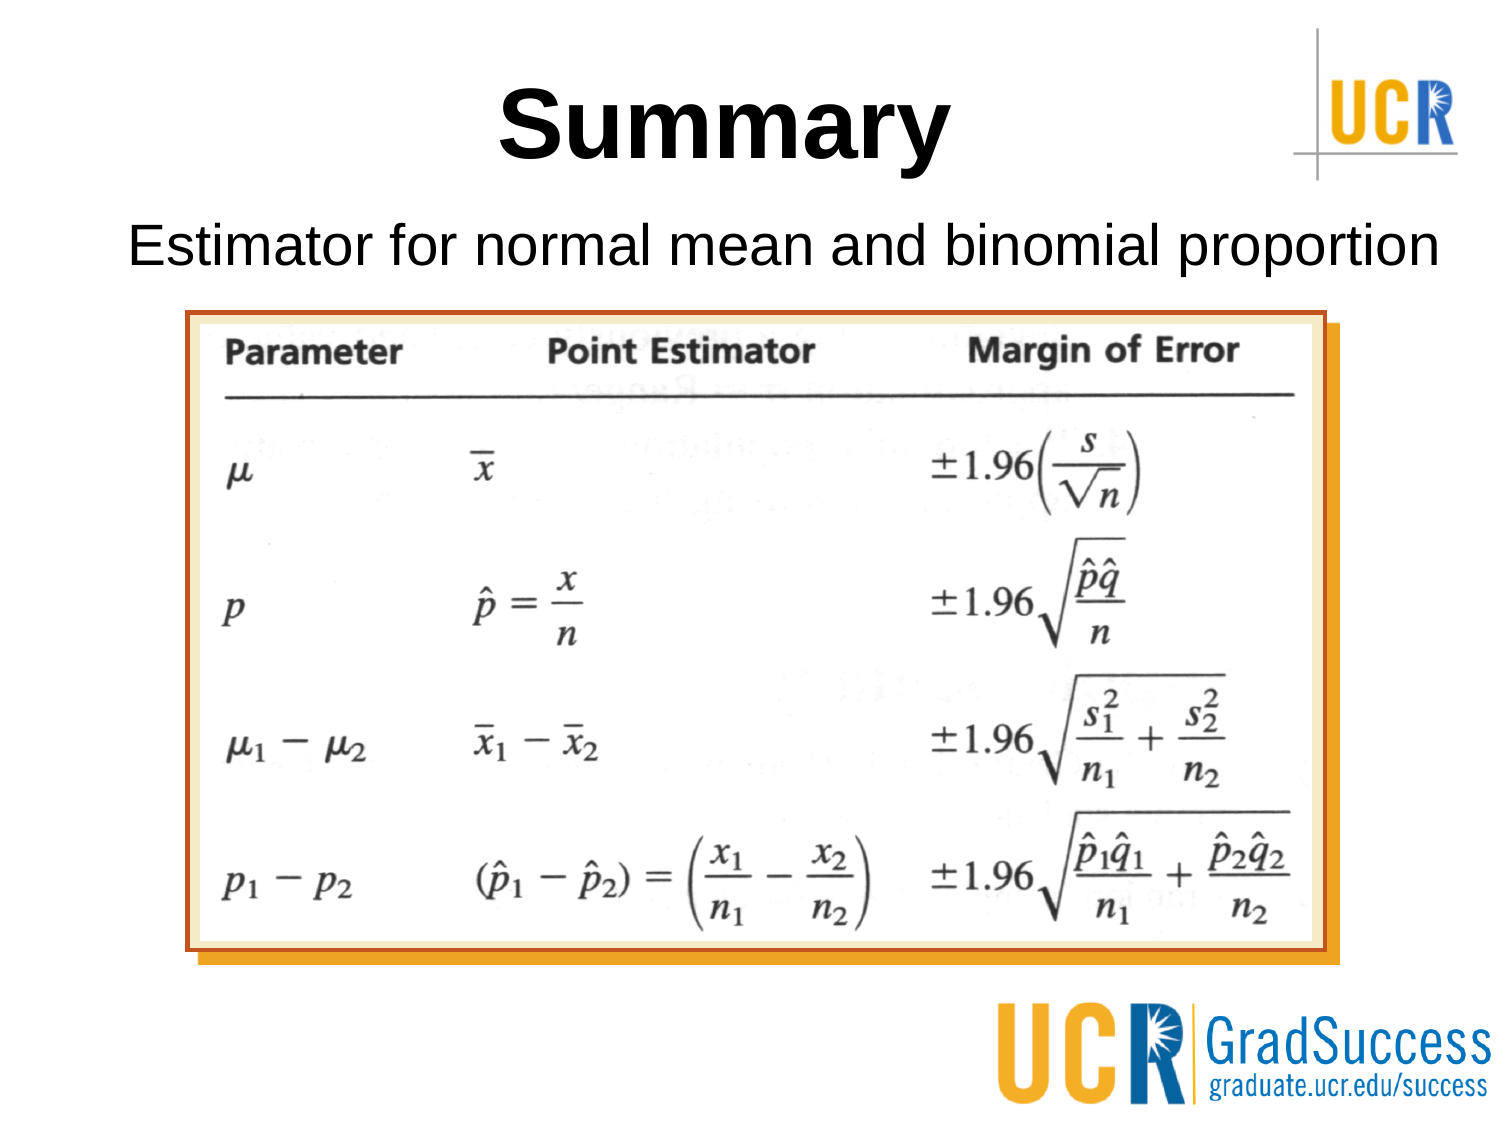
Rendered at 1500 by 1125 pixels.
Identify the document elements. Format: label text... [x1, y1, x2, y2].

picture [1282, 0, 1500, 196]
text_box Summary [62, 24, 1388, 213]
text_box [187, 312, 1326, 951]
list Estimator for normal mean and binomial proportion [112, 200, 1463, 1050]
